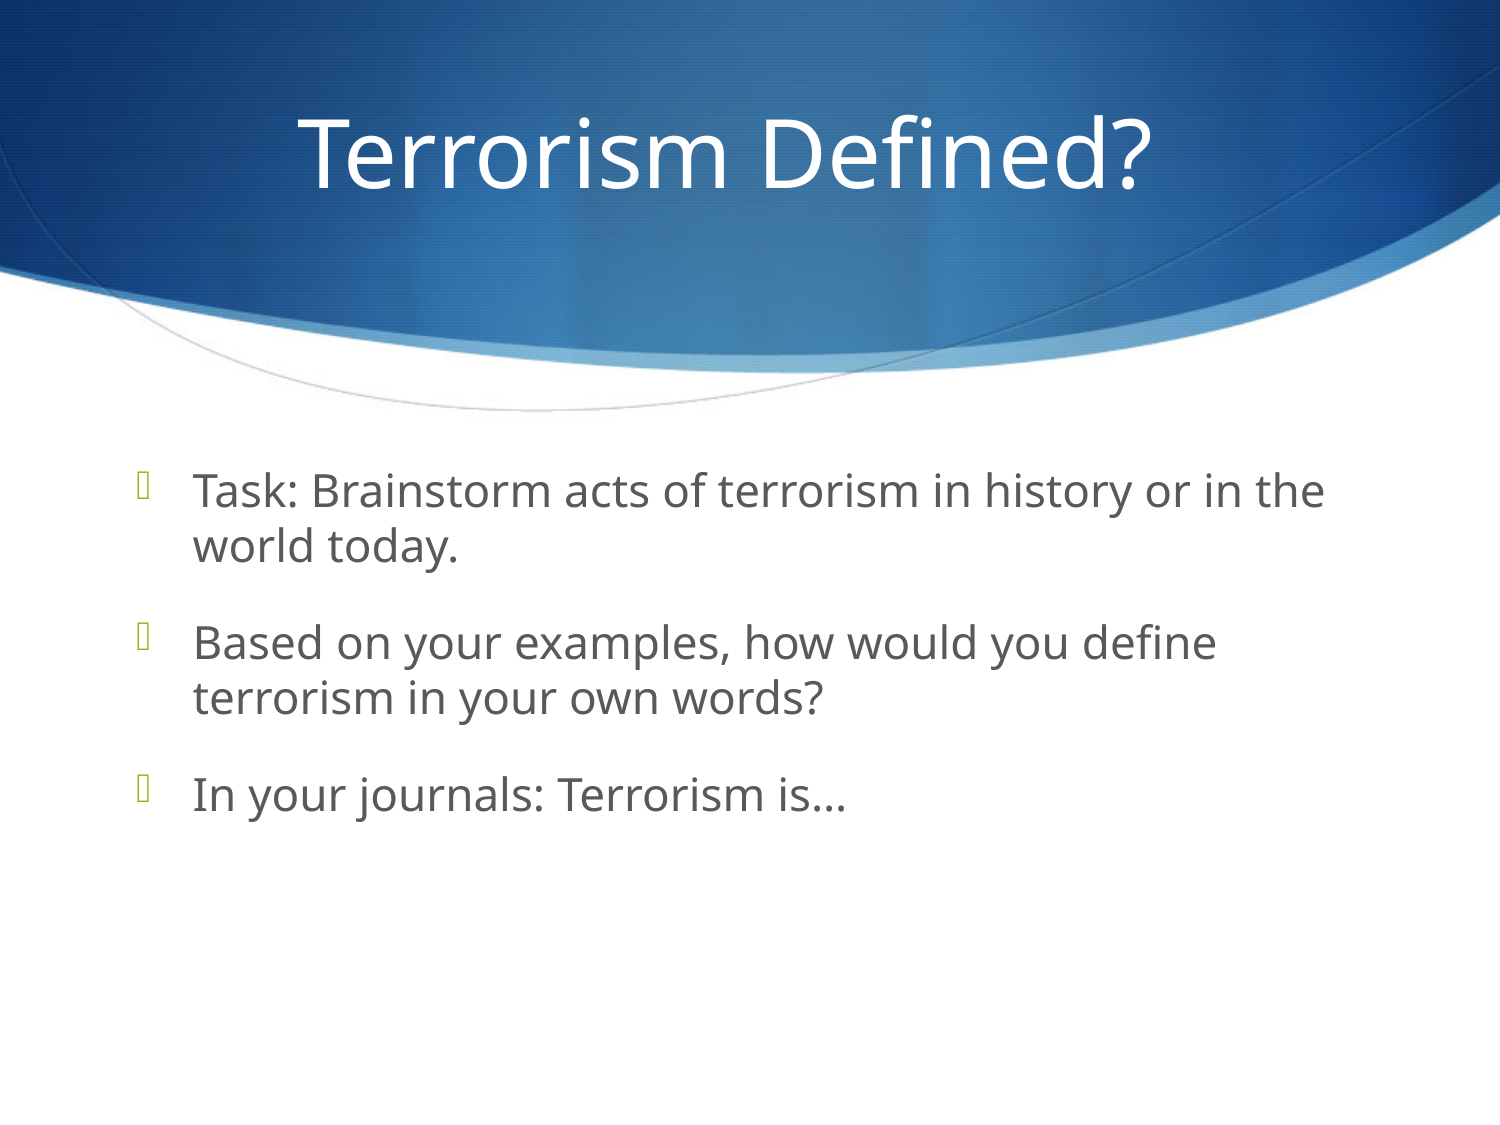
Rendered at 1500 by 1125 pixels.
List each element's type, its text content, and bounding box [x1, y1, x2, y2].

picture [0, 0, 1500, 1125]
title Terrorism Defined? [75, 56, 1425, 245]
list Task: Brainstorm acts of terrorism in history or in the world today. Based on your examples, how would you define terrorism in your own words? In your journals: Terrorism is… [121, 454, 1379, 991]
